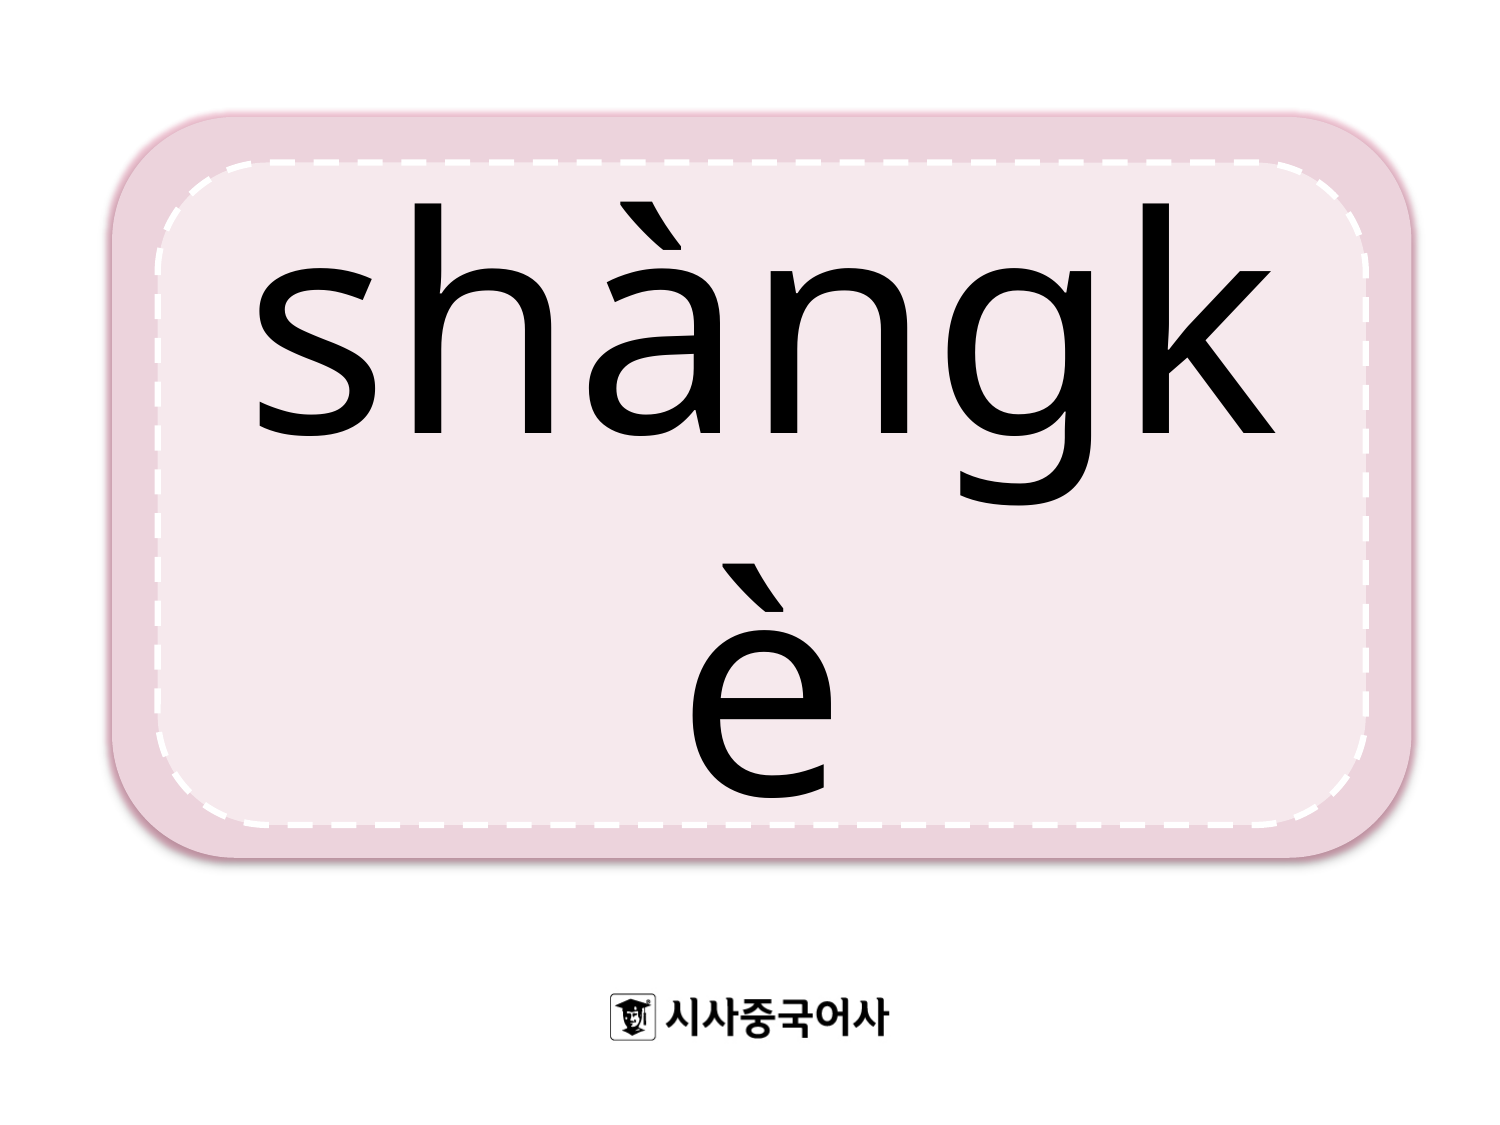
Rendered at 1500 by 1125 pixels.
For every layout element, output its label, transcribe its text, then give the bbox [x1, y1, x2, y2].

text_box shàngkè [157, 162, 1366, 825]
picture [602, 987, 898, 1047]
